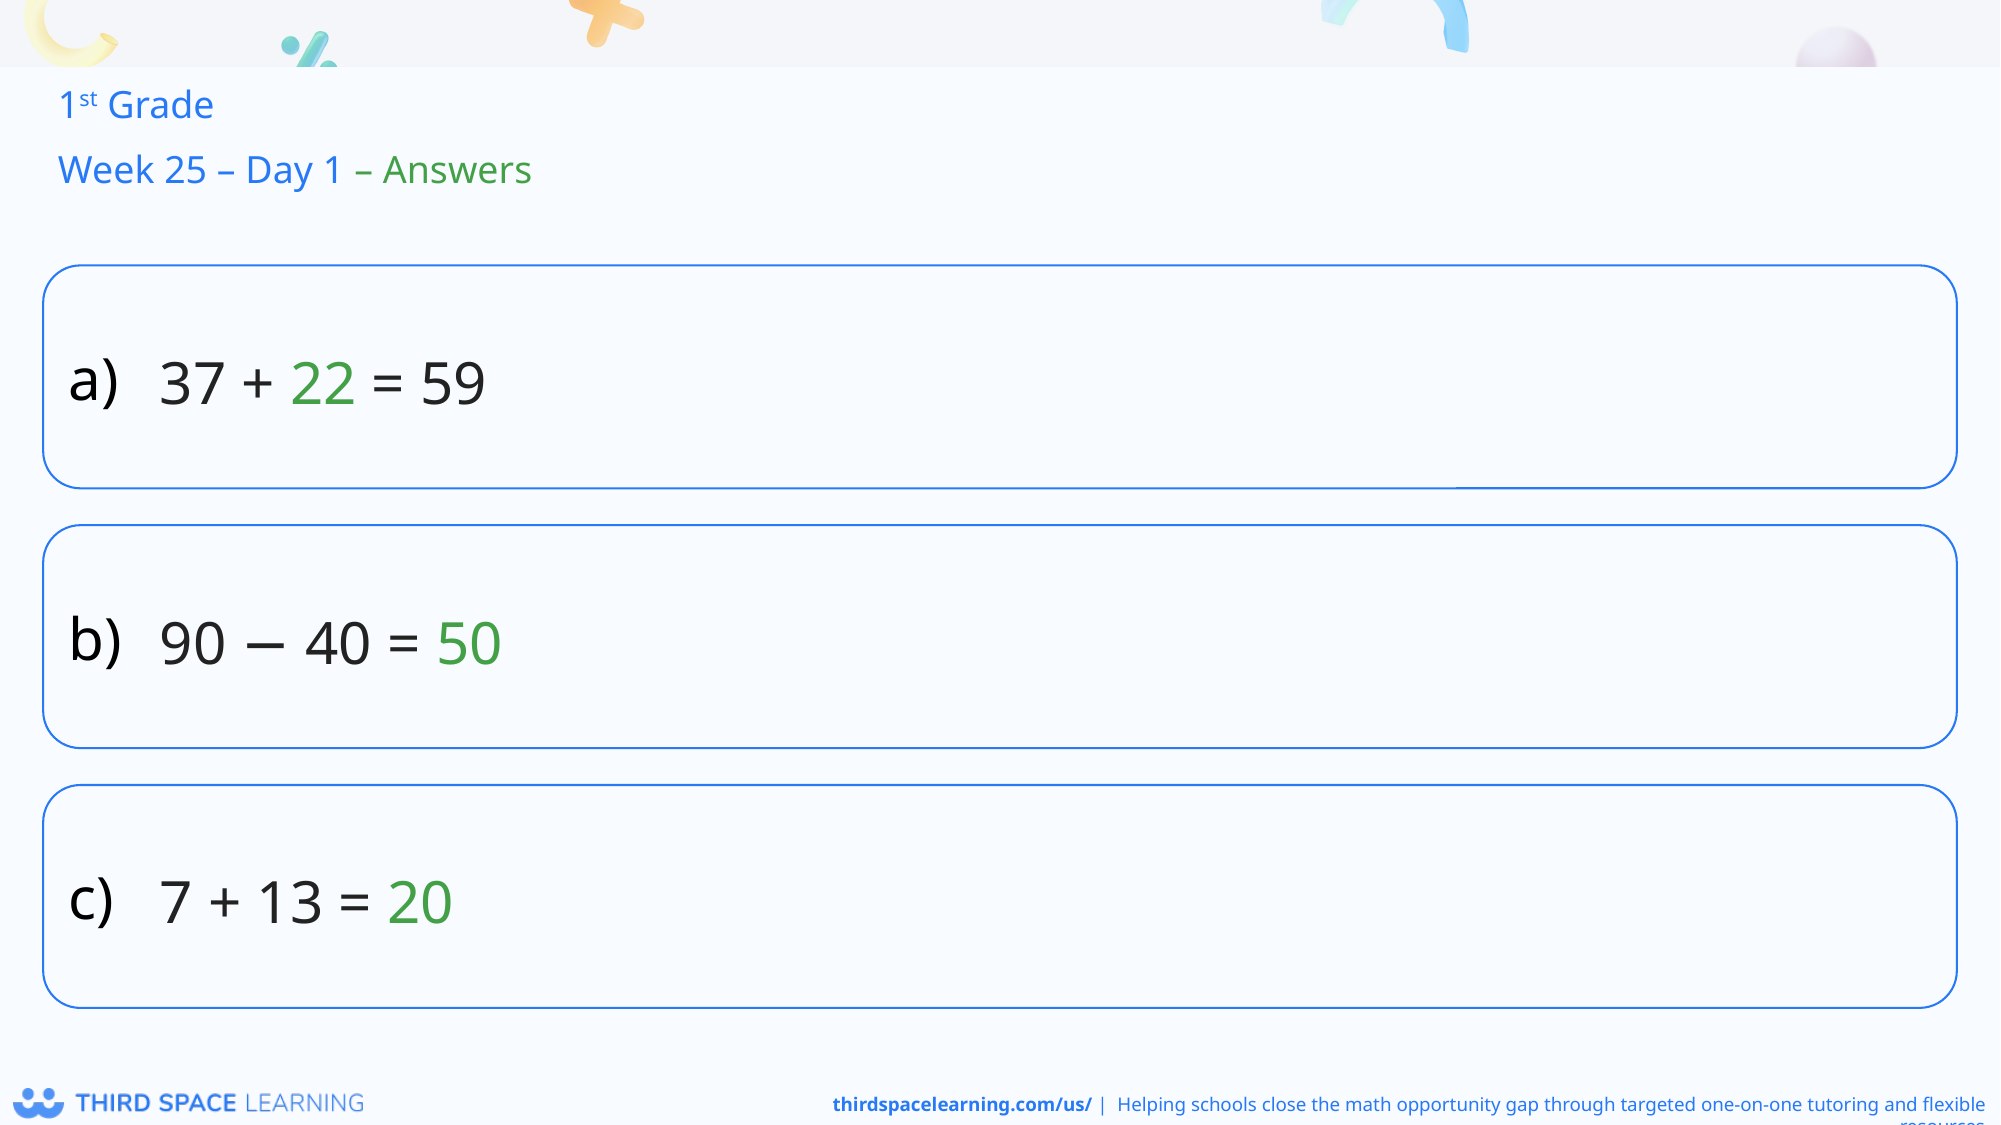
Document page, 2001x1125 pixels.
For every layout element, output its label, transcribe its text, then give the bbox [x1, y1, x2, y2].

list 90 − 40 = 50 [144, 548, 1922, 734]
text_box 1st Grade Week 25 – Day 1 – Answers [43, 73, 705, 212]
picture [0, 0, 2000, 67]
list 7 + 13 = 20 [144, 807, 1922, 994]
picture [13, 1088, 365, 1119]
list 37 + 22 = 59 [144, 288, 1922, 474]
